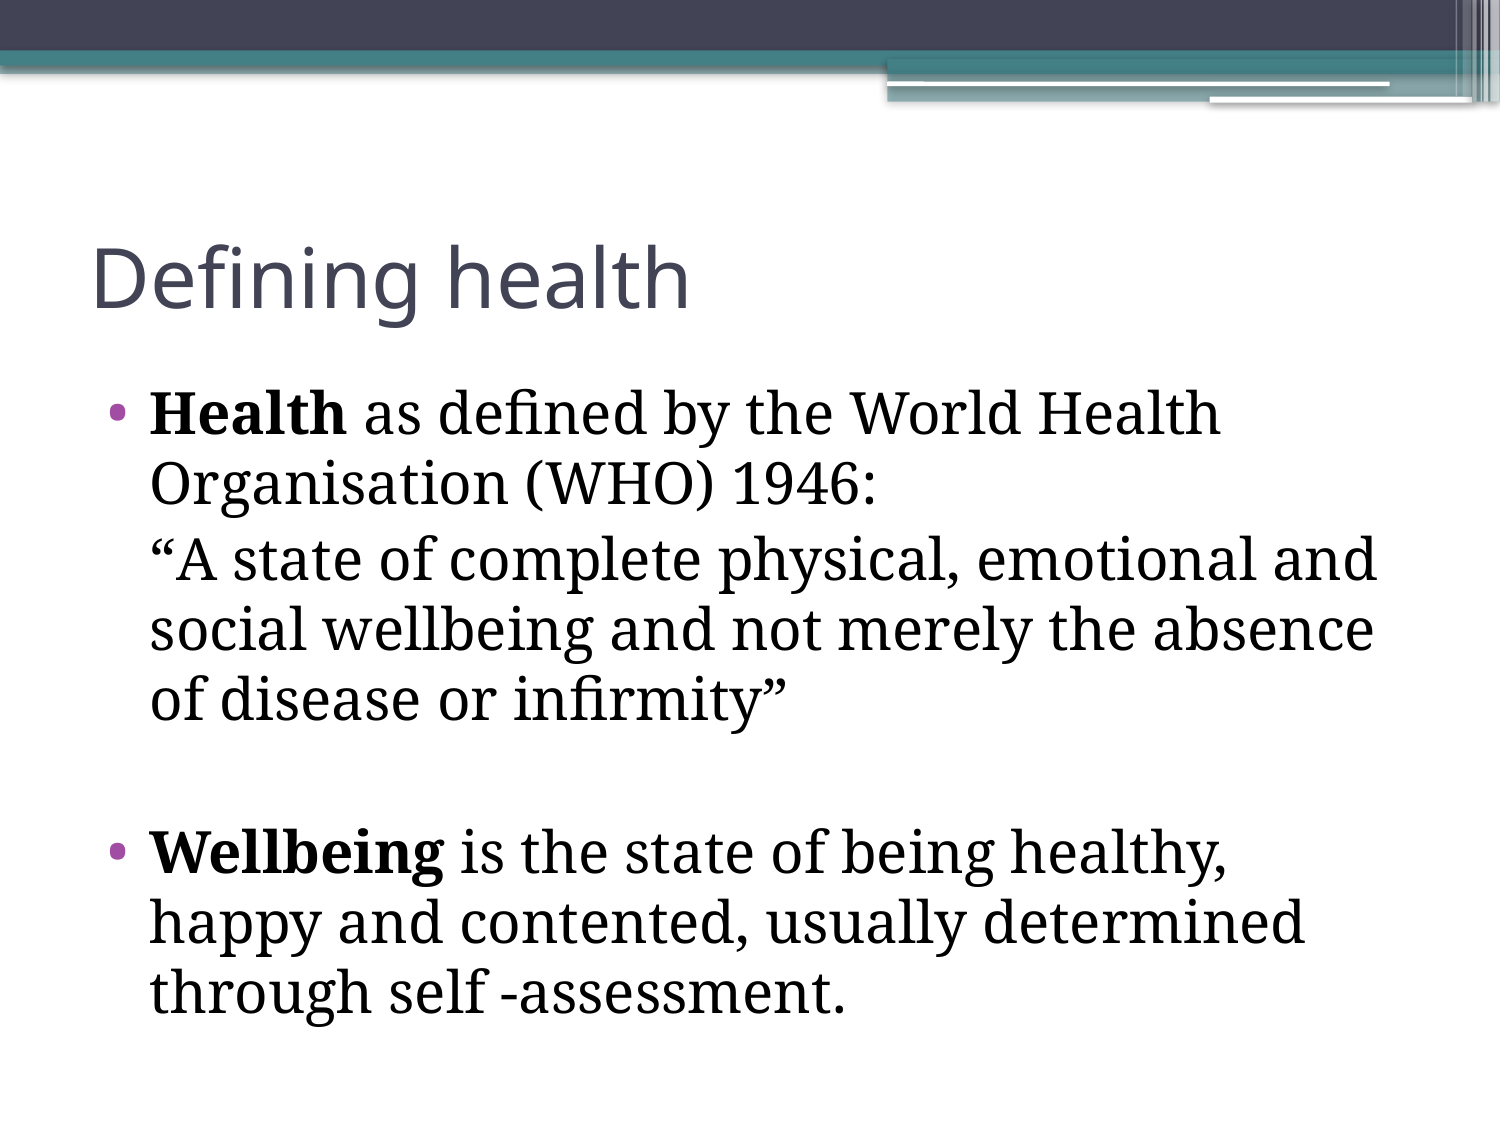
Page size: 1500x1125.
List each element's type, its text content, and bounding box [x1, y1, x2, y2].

title Defining health [75, 187, 1425, 363]
list Health as defined by the World Health Organisation (WHO) 1946: “A state of complete physical, emotional and social wellbeing and not merely the absence of disease or infirmity” Wellbeing is the state of being healthy, happy and contented, usually determined through self -assessment. [75, 368, 1425, 1079]
